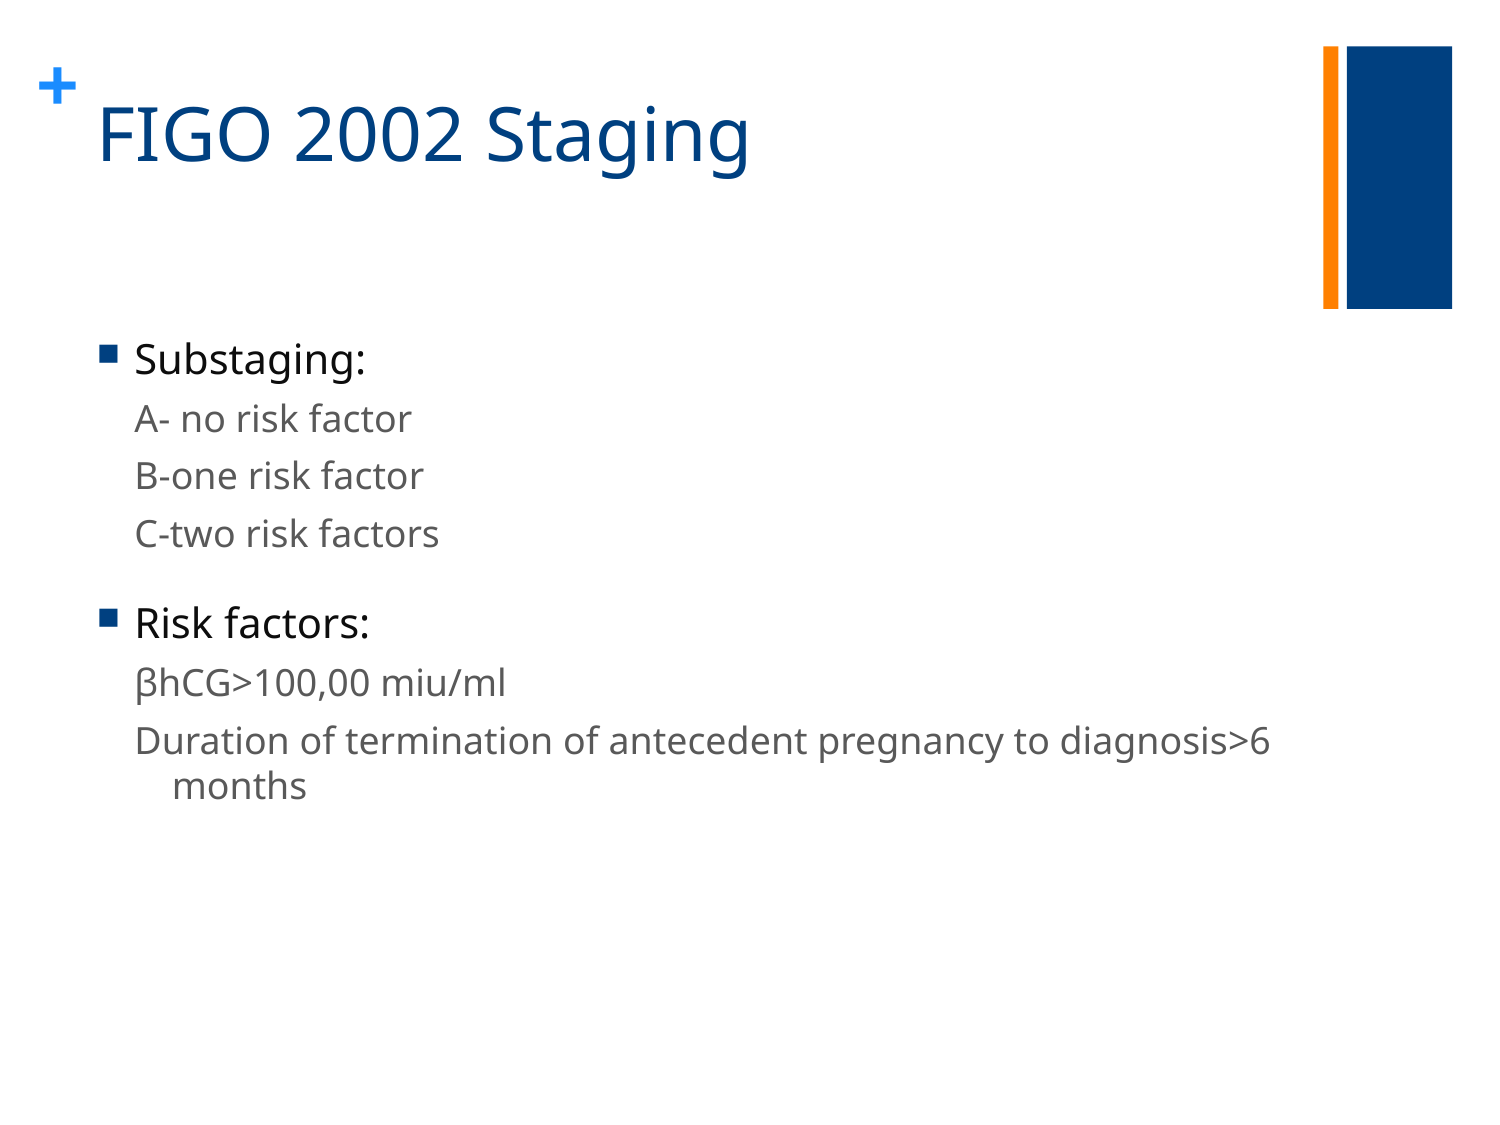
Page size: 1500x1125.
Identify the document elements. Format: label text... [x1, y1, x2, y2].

list Substaging: A- no risk factor B-one risk factor C-two risk factors Risk factors: βhCG>100,00 miu/ml Duration of termination of antecedent pregnancy to diagnosis>6 months [81, 324, 1322, 1005]
title FIGO 2002 Staging [81, 79, 1322, 263]
